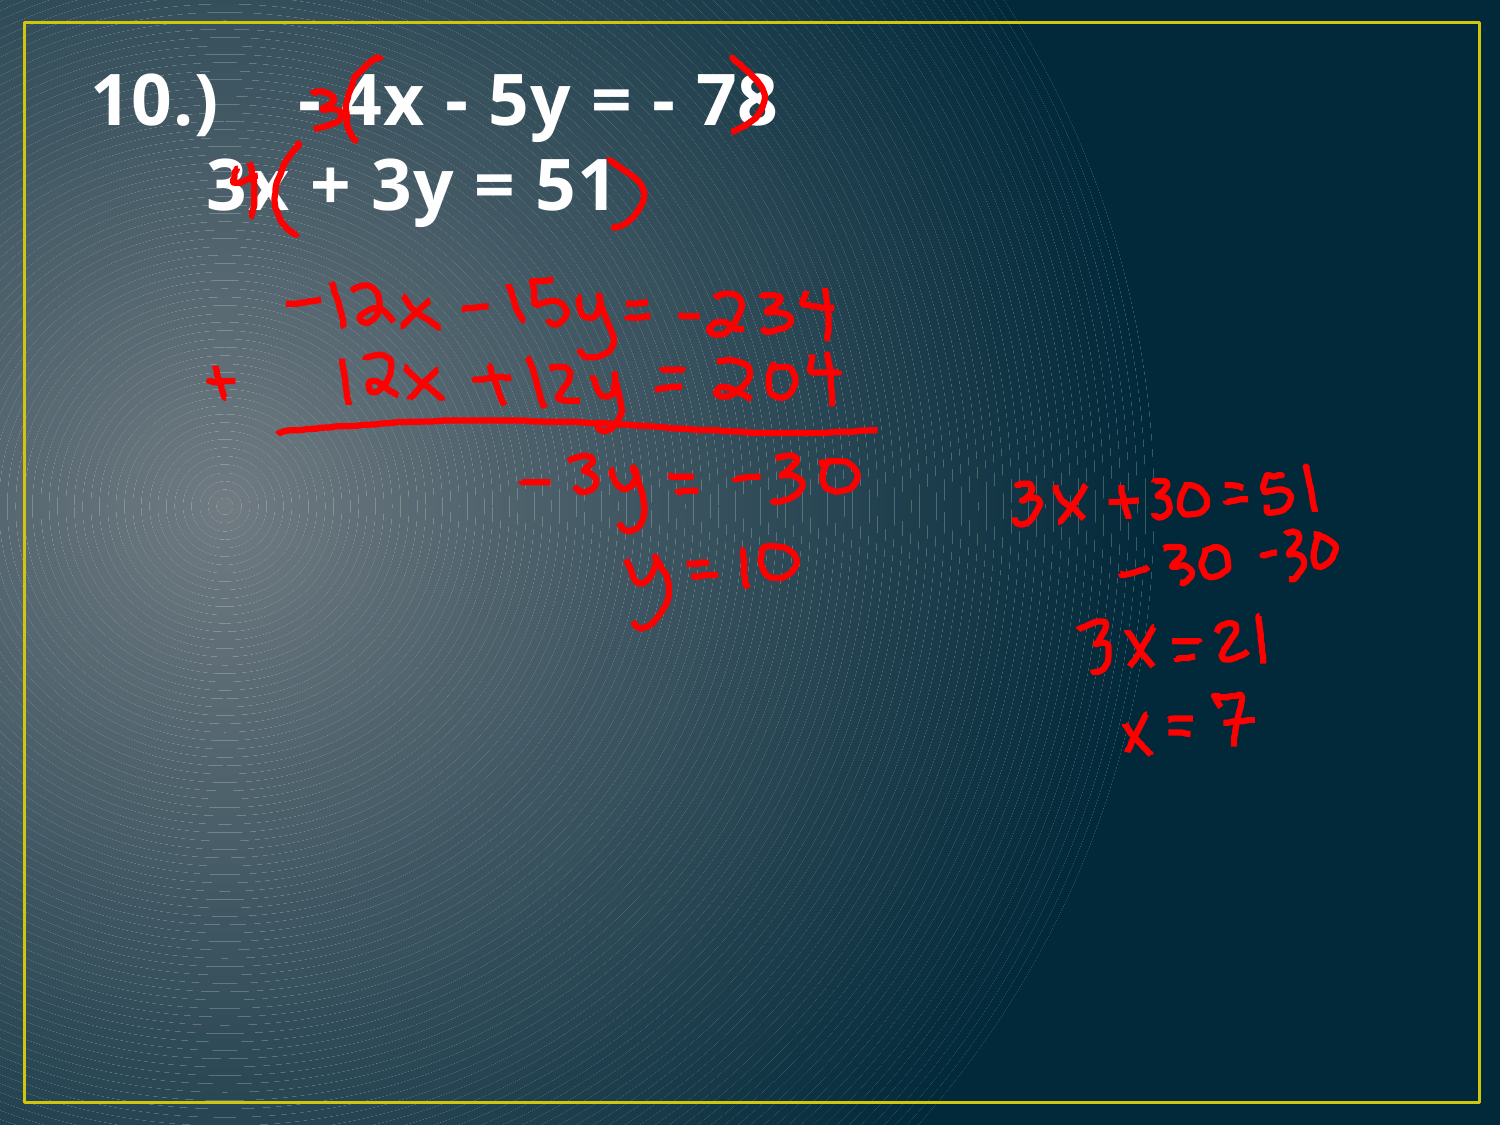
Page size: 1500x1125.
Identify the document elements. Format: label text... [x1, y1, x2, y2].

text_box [208, 57, 1337, 756]
title 10.) - 4x - 5y = - 78 3x + 3y = 51 [75, 45, 1425, 233]
